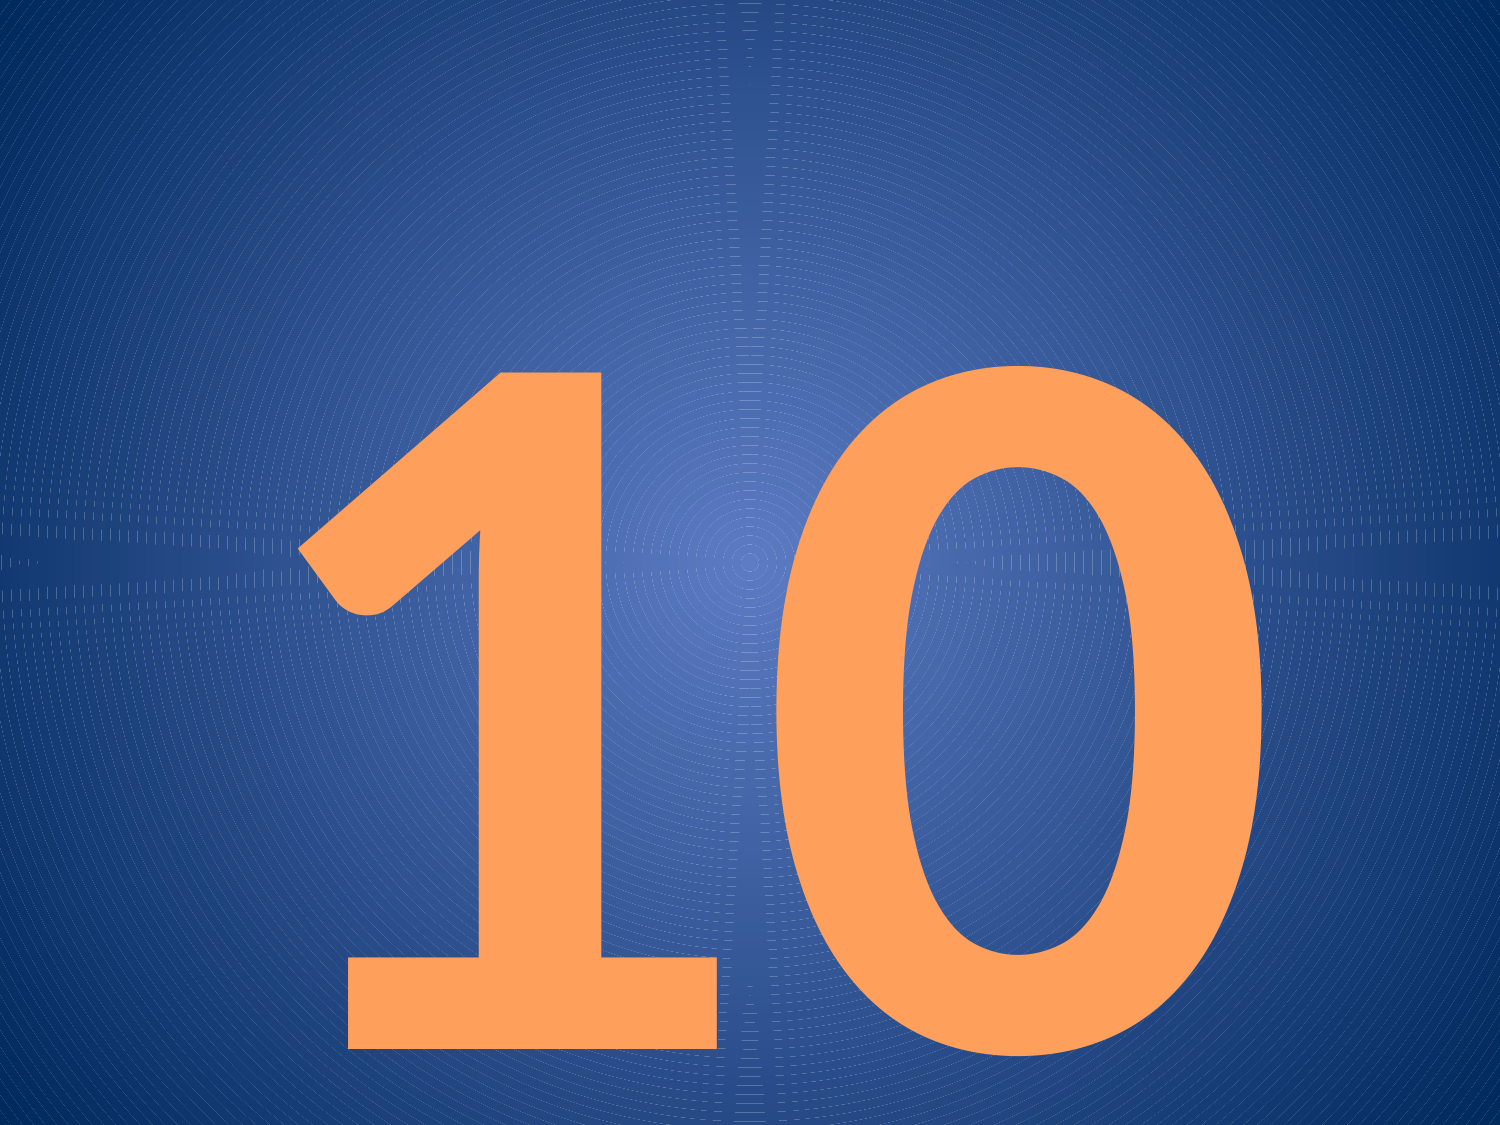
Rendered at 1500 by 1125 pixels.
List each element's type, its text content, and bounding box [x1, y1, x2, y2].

text_box 10 [213, 0, 1300, 1125]
